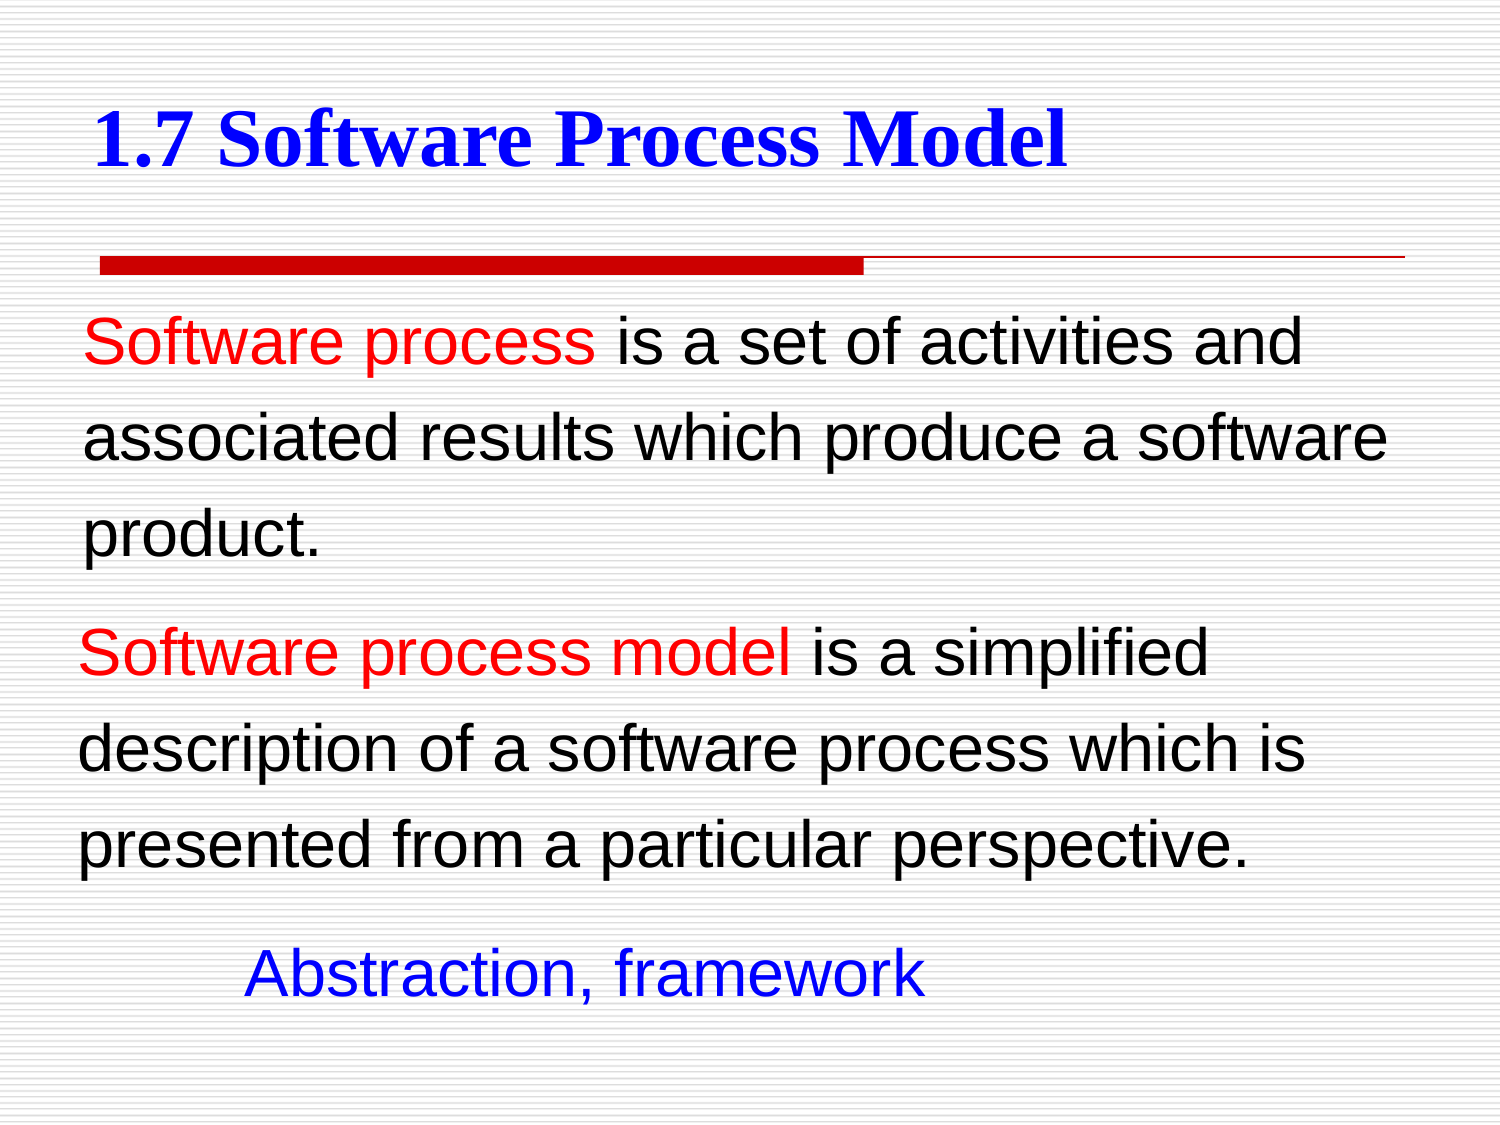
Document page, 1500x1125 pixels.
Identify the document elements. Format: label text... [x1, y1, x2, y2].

text_box 1.7 Software Process Model [76, 75, 1500, 190]
picture [0, 0, 1500, 1125]
text_box Software process is a set of activities and associated results which produce a software product. [67, 274, 1500, 578]
text_box Software process model is a simplified description of a software process which is presented from a particular perspective. Abstraction, framework [63, 585, 1489, 1125]
